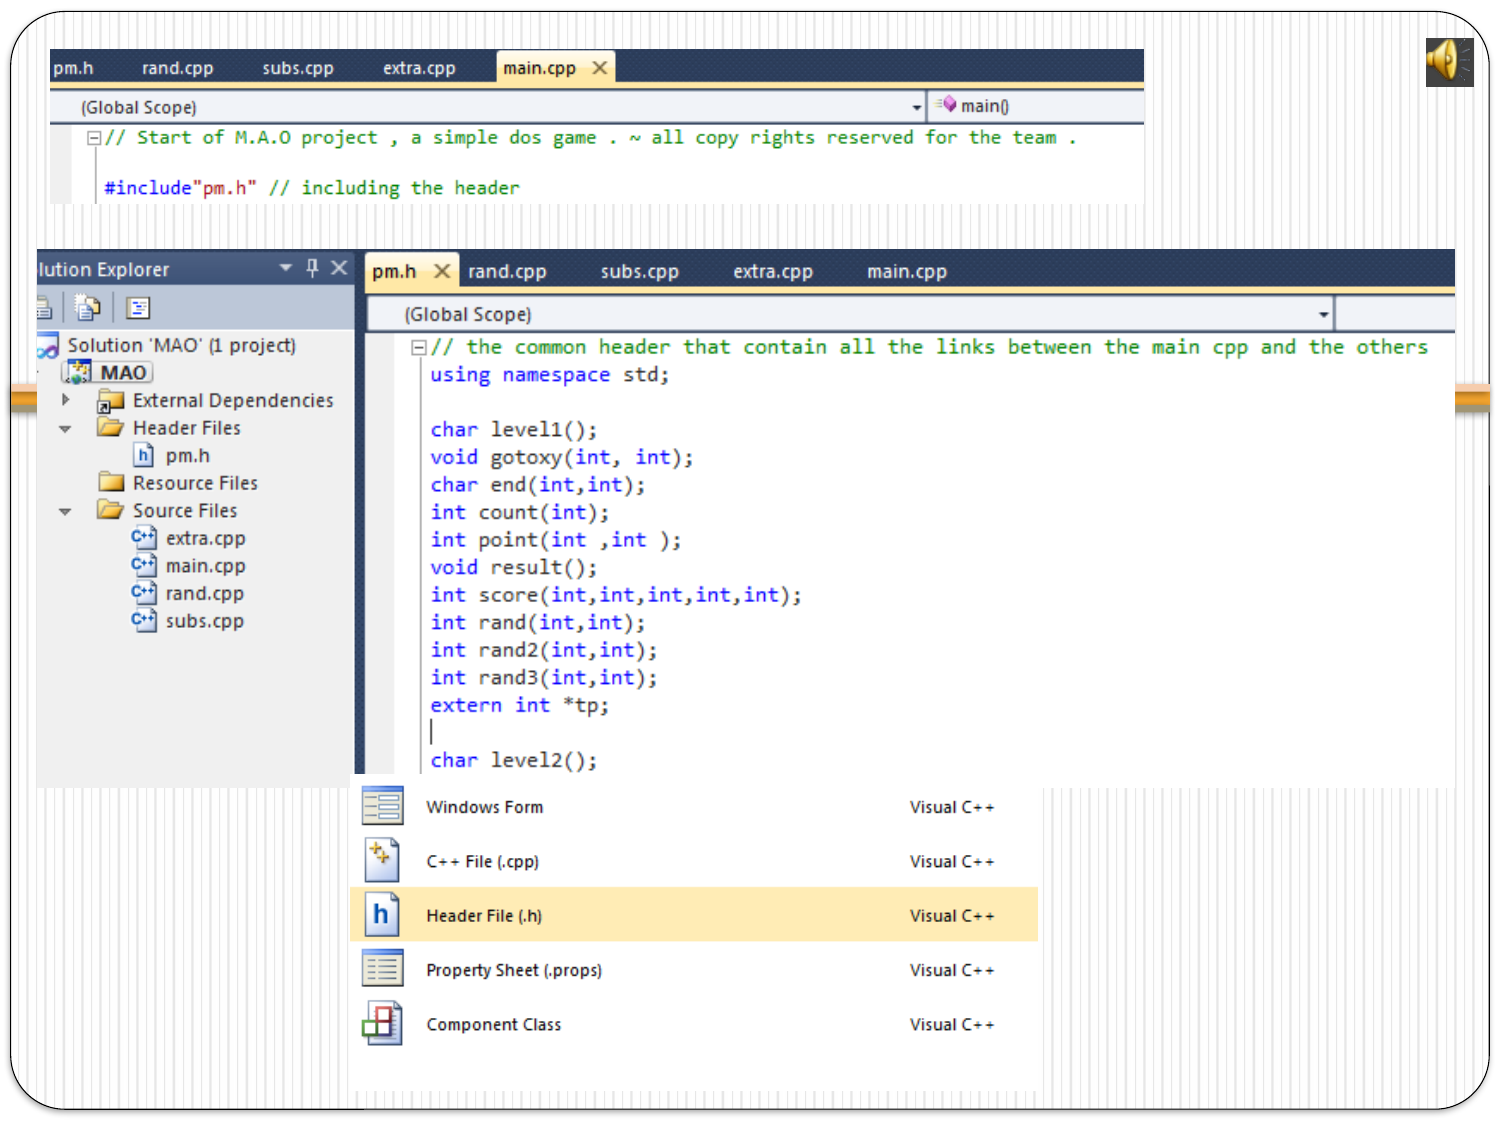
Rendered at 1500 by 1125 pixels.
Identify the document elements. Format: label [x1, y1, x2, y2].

picture [1424, 37, 1476, 88]
picture [37, 249, 1455, 1091]
picture [49, 49, 1144, 204]
